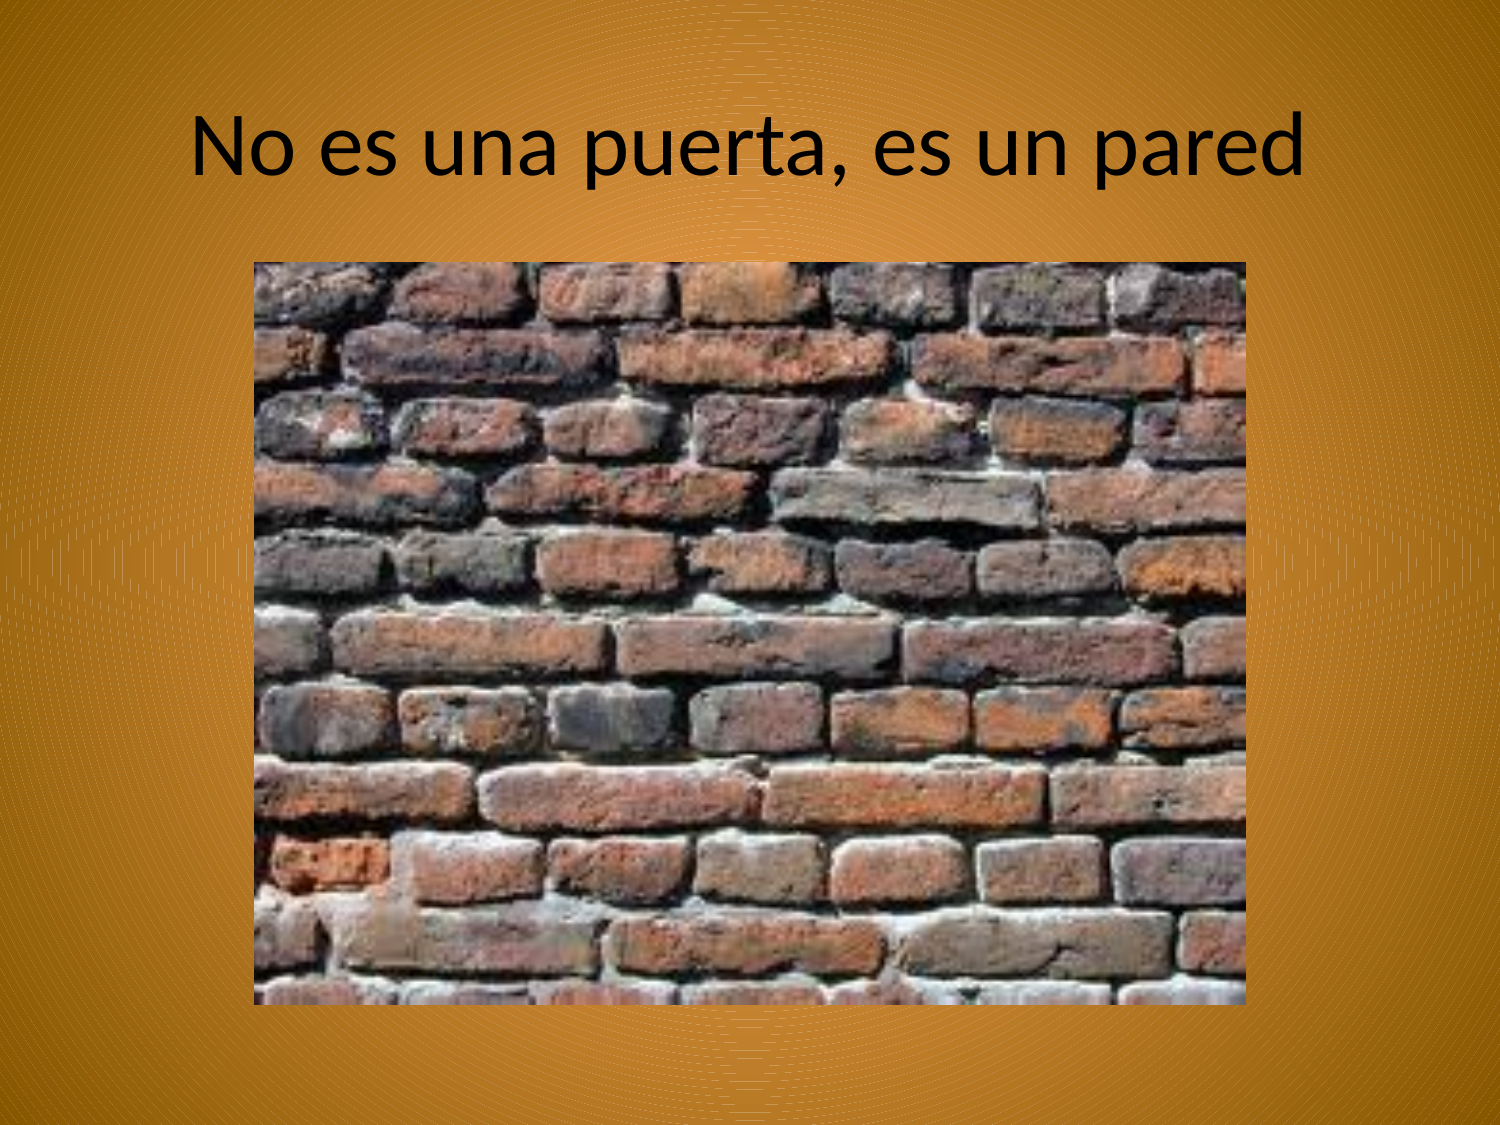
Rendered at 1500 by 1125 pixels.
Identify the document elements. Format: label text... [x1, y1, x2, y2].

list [74, 262, 1426, 1006]
title No es una puerta, es un pared [75, 45, 1425, 233]
